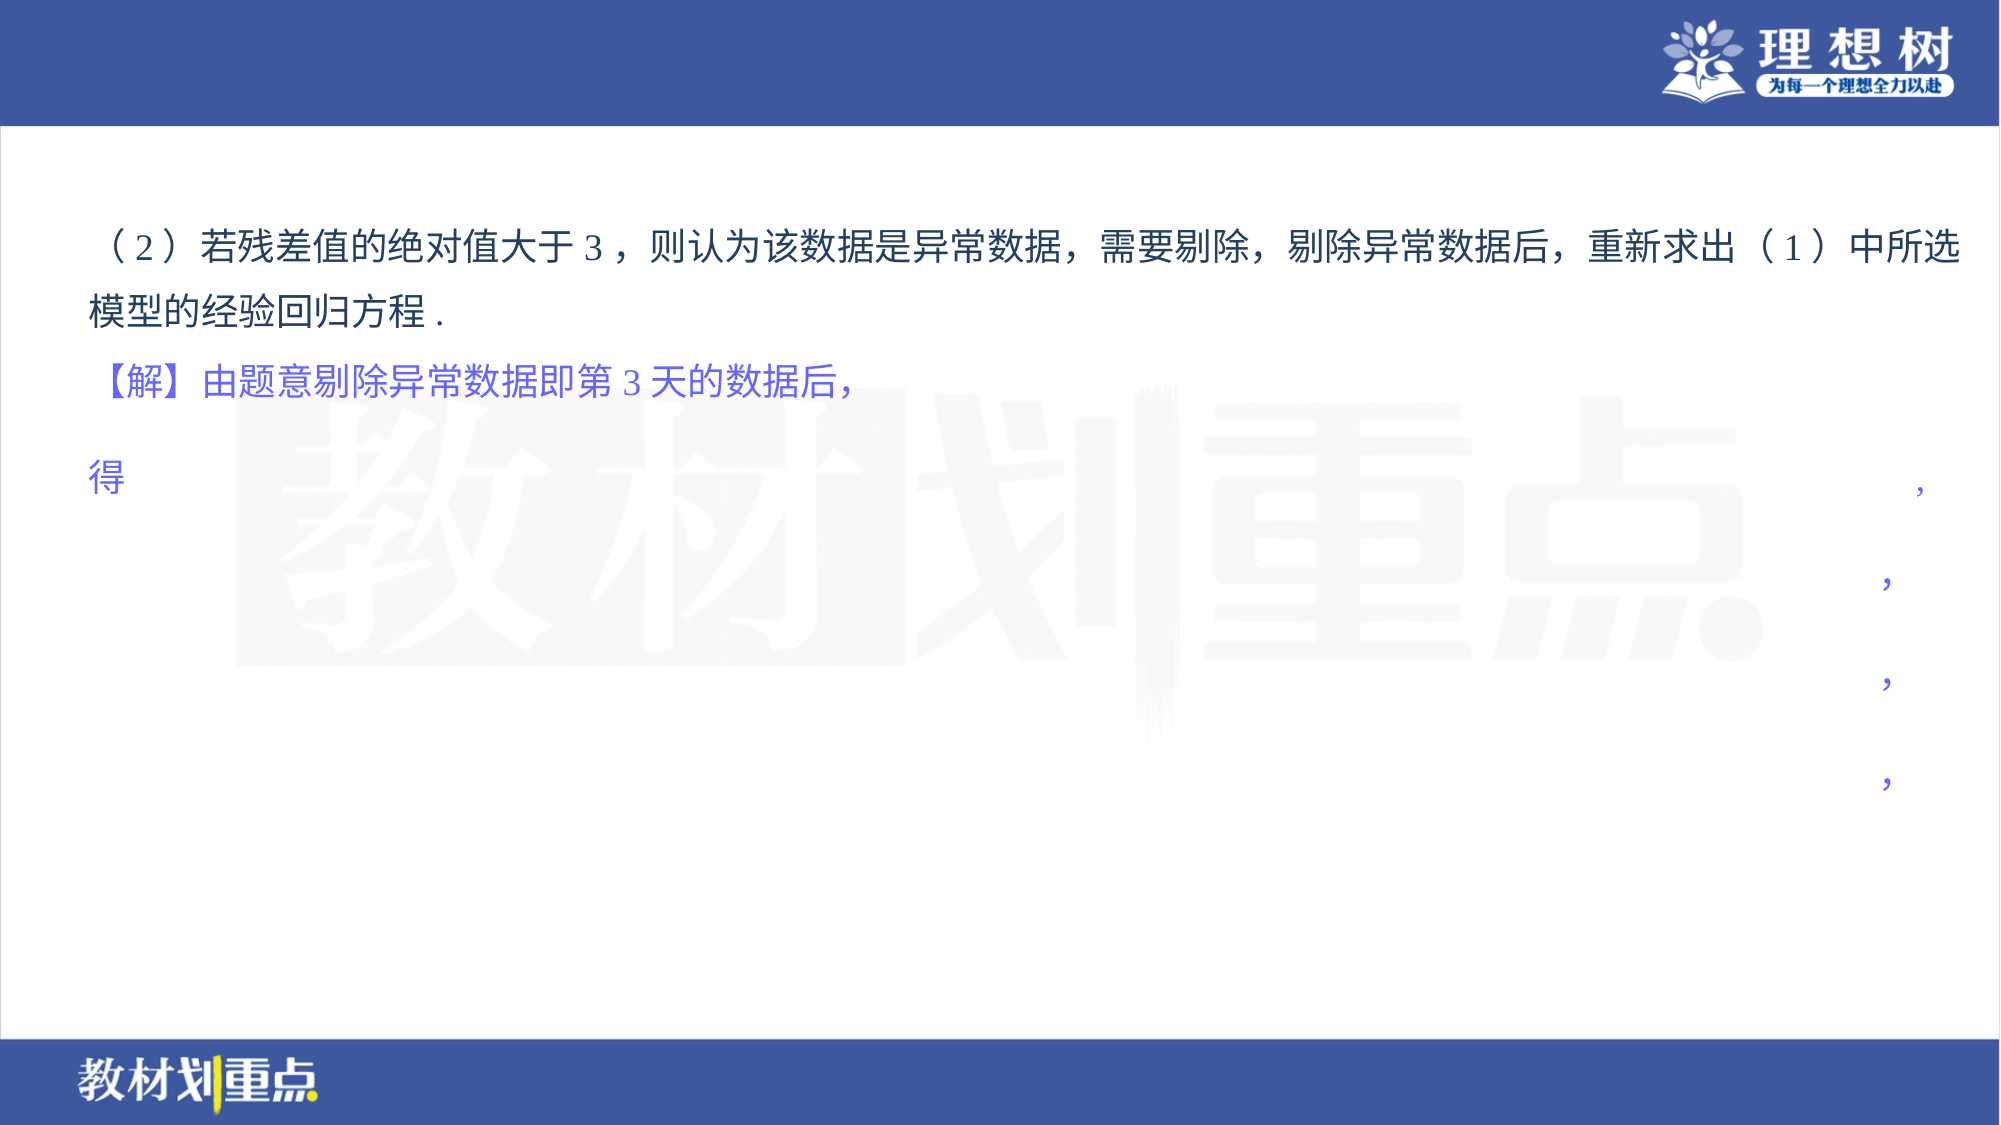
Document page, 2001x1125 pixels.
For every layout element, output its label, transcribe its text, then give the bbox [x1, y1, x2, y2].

picture [0, 0, 2000, 1125]
text_box （2）若残差值的绝对值大于3，则认为该数据是异常数据，需要剔除，剔除异常数据后，重新求出（1）中所选 模型的经验回归方程. [88, 199, 1911, 327]
